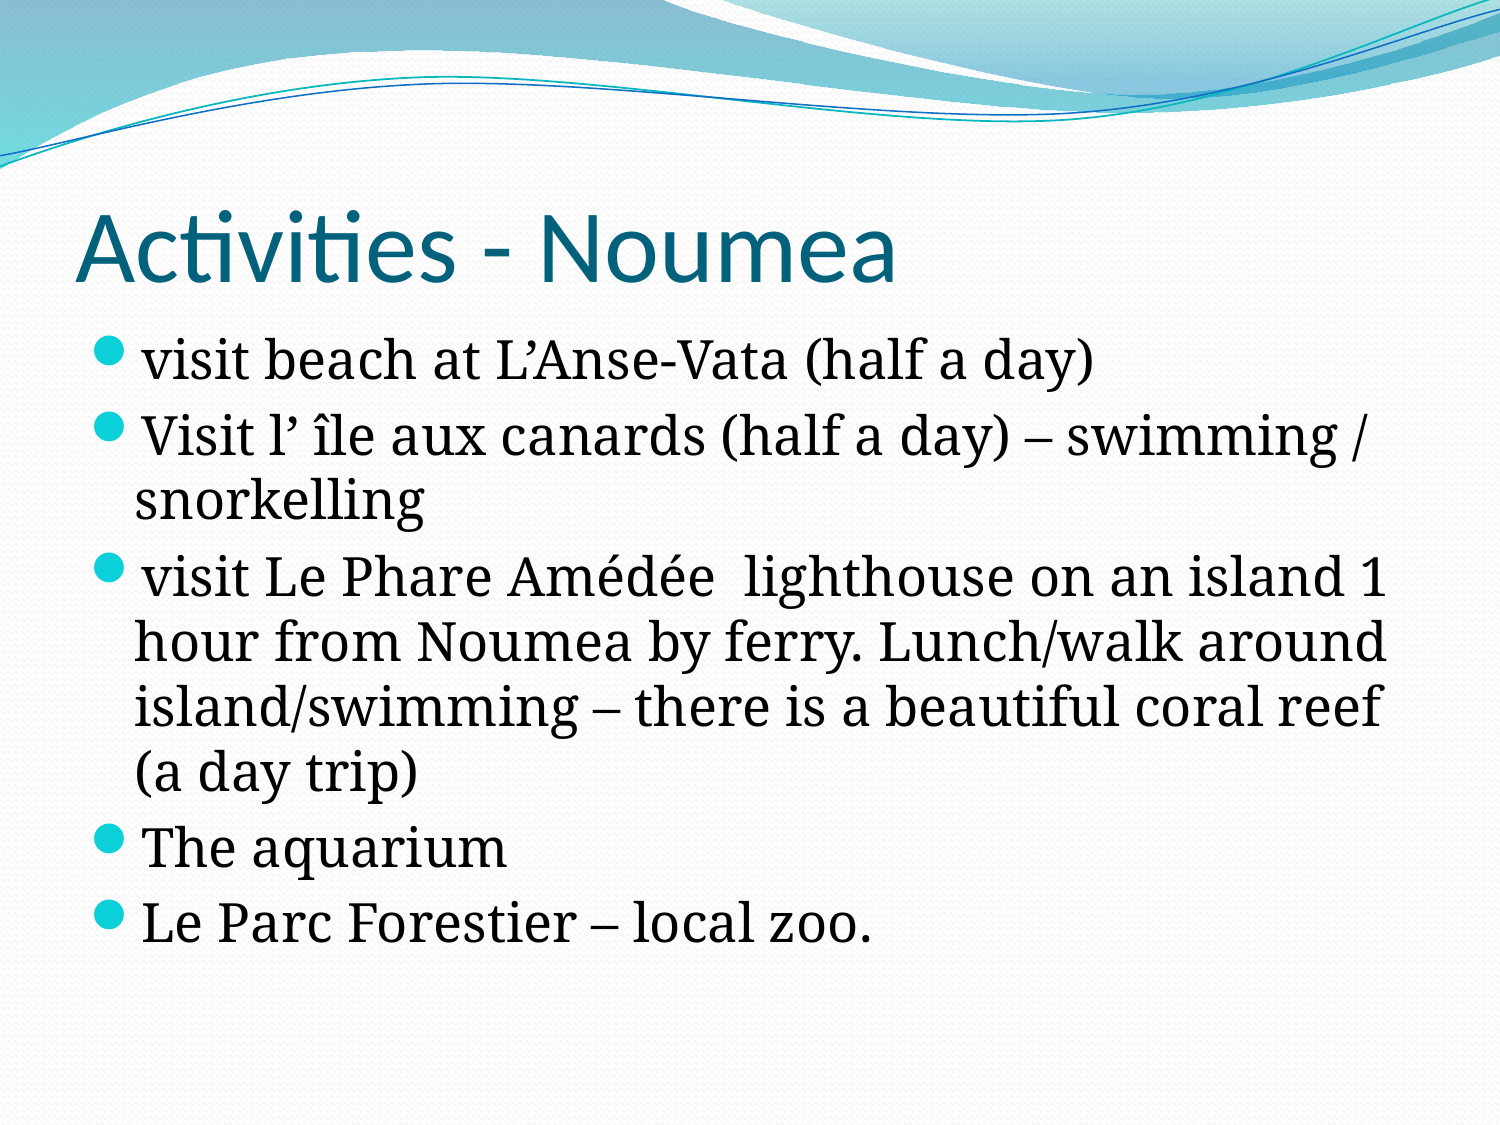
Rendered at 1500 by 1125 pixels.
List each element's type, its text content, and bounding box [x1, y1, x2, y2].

list visit beach at L’Anse-Vata (half a day) Visit l’ île aux canards (half a day) – swimming / snorkelling visit Le Phare Amédée lighthouse on an island 1 hour from Noumea by ferry. Lunch/walk around island/swimming – there is a beautiful coral reef (a day trip) The aquarium Le Parc Forestier – local zoo. [75, 317, 1425, 1038]
title Activities - Noumea [75, 115, 1425, 303]
